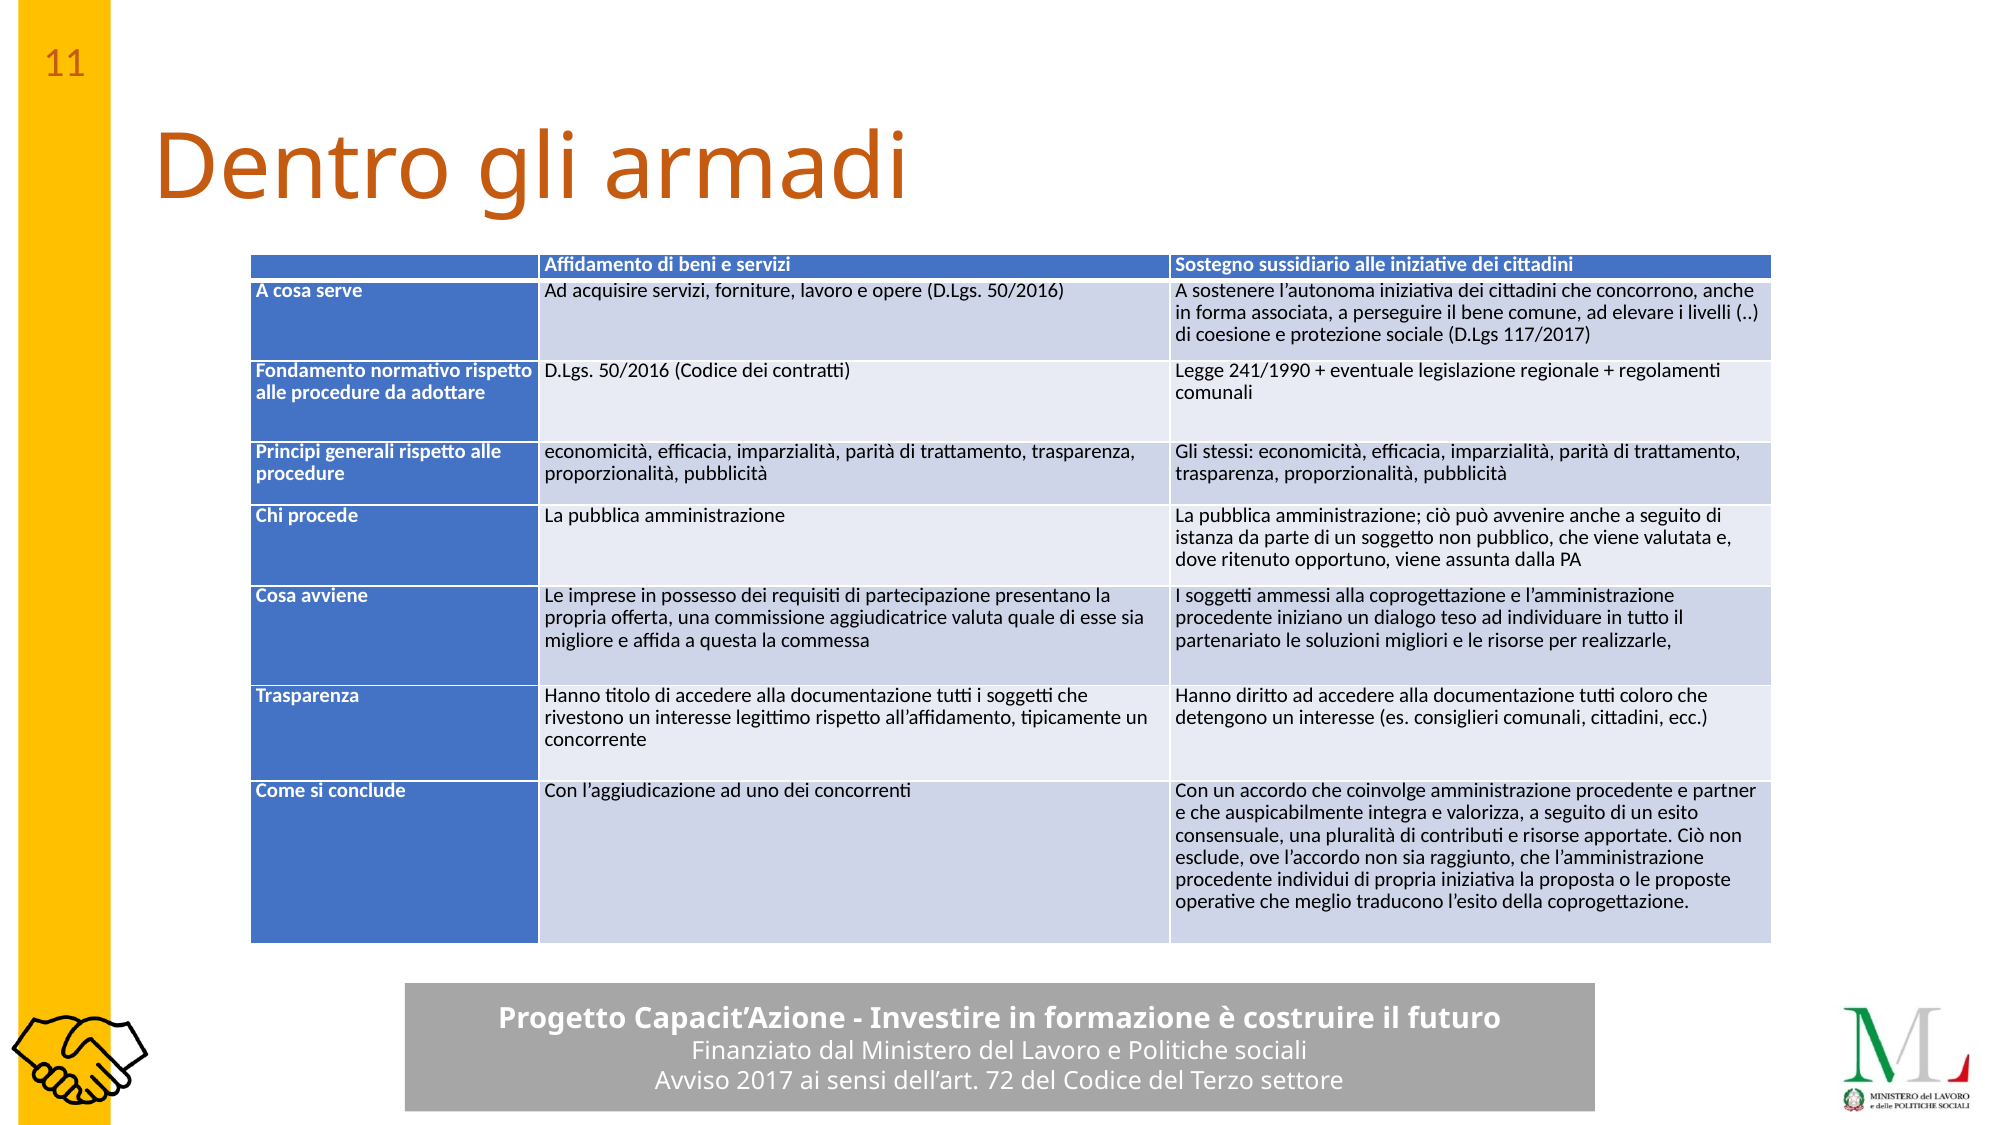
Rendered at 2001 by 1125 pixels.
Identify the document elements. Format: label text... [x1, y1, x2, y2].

table_cell La pubblica amministrazione; ciò può avvenire anche a seguito di istanza da parte di un soggetto non pubblico, che viene valutata e, dove ritenuto opportuno, viene assunta dalla PA [1171, 506, 1771, 585]
table_cell Le imprese in possesso dei requisiti di partecipazione presentano la propria offerta, una commissione aggiudicatrice valuta quale di esse sia migliore e affida a questa la commessa [540, 587, 1169, 685]
table_cell La pubblica amministrazione [540, 506, 1169, 585]
table_cell Principi generali rispetto alle procedure [251, 443, 538, 504]
table_cell Cosa avviene [251, 587, 538, 685]
table_cell A sostenere l’autonoma iniziativa dei cittadini che concorrono, anche in forma associata, a perseguire il bene comune, ad elevare i livelli (..) di coesione e protezione sociale (D.Lgs 117/2017) [1171, 283, 1771, 360]
table_cell Gli stessi: economicità, efficacia, imparzialità, parità di trattamento, trasparenza, proporzionalità, pubblicità [1171, 443, 1771, 504]
table_cell Hanno titolo di accedere alla documentazione tutti i soggetti che rivestono un interesse legittimo rispetto all’affidamento, tipicamente un concorrente [540, 686, 1169, 780]
table_cell Con l’aggiudicazione ad uno dei concorrenti [540, 782, 1169, 943]
table_cell Trasparenza [251, 686, 538, 780]
table_cell Ad acquisire servizi, forniture, lavoro e opere (D.Lgs. 50/2016) [540, 283, 1169, 360]
table_cell Con un accordo che coinvolge amministrazione procedente e partner e che auspicabilmente integra e valorizza, a seguito di un esito consensuale, una pluralità di contributi e risorse apportate. Ciò non esclude, ove l’accordo non sia raggiunto, che l’amministrazione procedente individui di propria iniziativa la proposta o le proposte operative che meglio traducono l’esito della coprogettazione. [1171, 782, 1771, 943]
table_cell Fondamento normativo rispetto alle procedure da adottare [251, 362, 538, 441]
table_cell Hanno diritto ad accedere alla documentazione tutti coloro che detengono un interesse (es. consiglieri comunali, cittadini, ecc.) [1171, 686, 1771, 780]
table_cell economicità, efficacia, imparzialità, parità di trattamento, trasparenza, proporzionalità, pubblicità [540, 443, 1169, 504]
table_header Affidamento di beni e servizi [540, 255, 1169, 278]
table_cell Chi procede [251, 506, 538, 585]
table_cell Come si conclude [251, 782, 538, 943]
title Dentro gli armadi [137, 59, 1863, 278]
table_header [251, 255, 538, 278]
table_cell I soggetti ammessi alla coprogettazione e l’amministrazione procedente iniziano un dialogo teso ad individuare in tutto il partenariato le soluzioni migliori e le risorse per realizzarle, [1171, 587, 1771, 685]
table_cell Legge 241/1990 + eventuale legislazione regionale + regolamenti comunali [1171, 362, 1771, 441]
slide_number 11 [1911, 1057, 1995, 1118]
picture [10, 1009, 149, 1109]
table_header Sostegno sussidiario alle iniziative dei cittadini [1171, 255, 1771, 278]
picture [1826, 1006, 1987, 1112]
table_cell A cosa serve [251, 283, 538, 360]
table_cell D.Lgs. 50/2016 (Codice dei contratti) [540, 362, 1169, 441]
